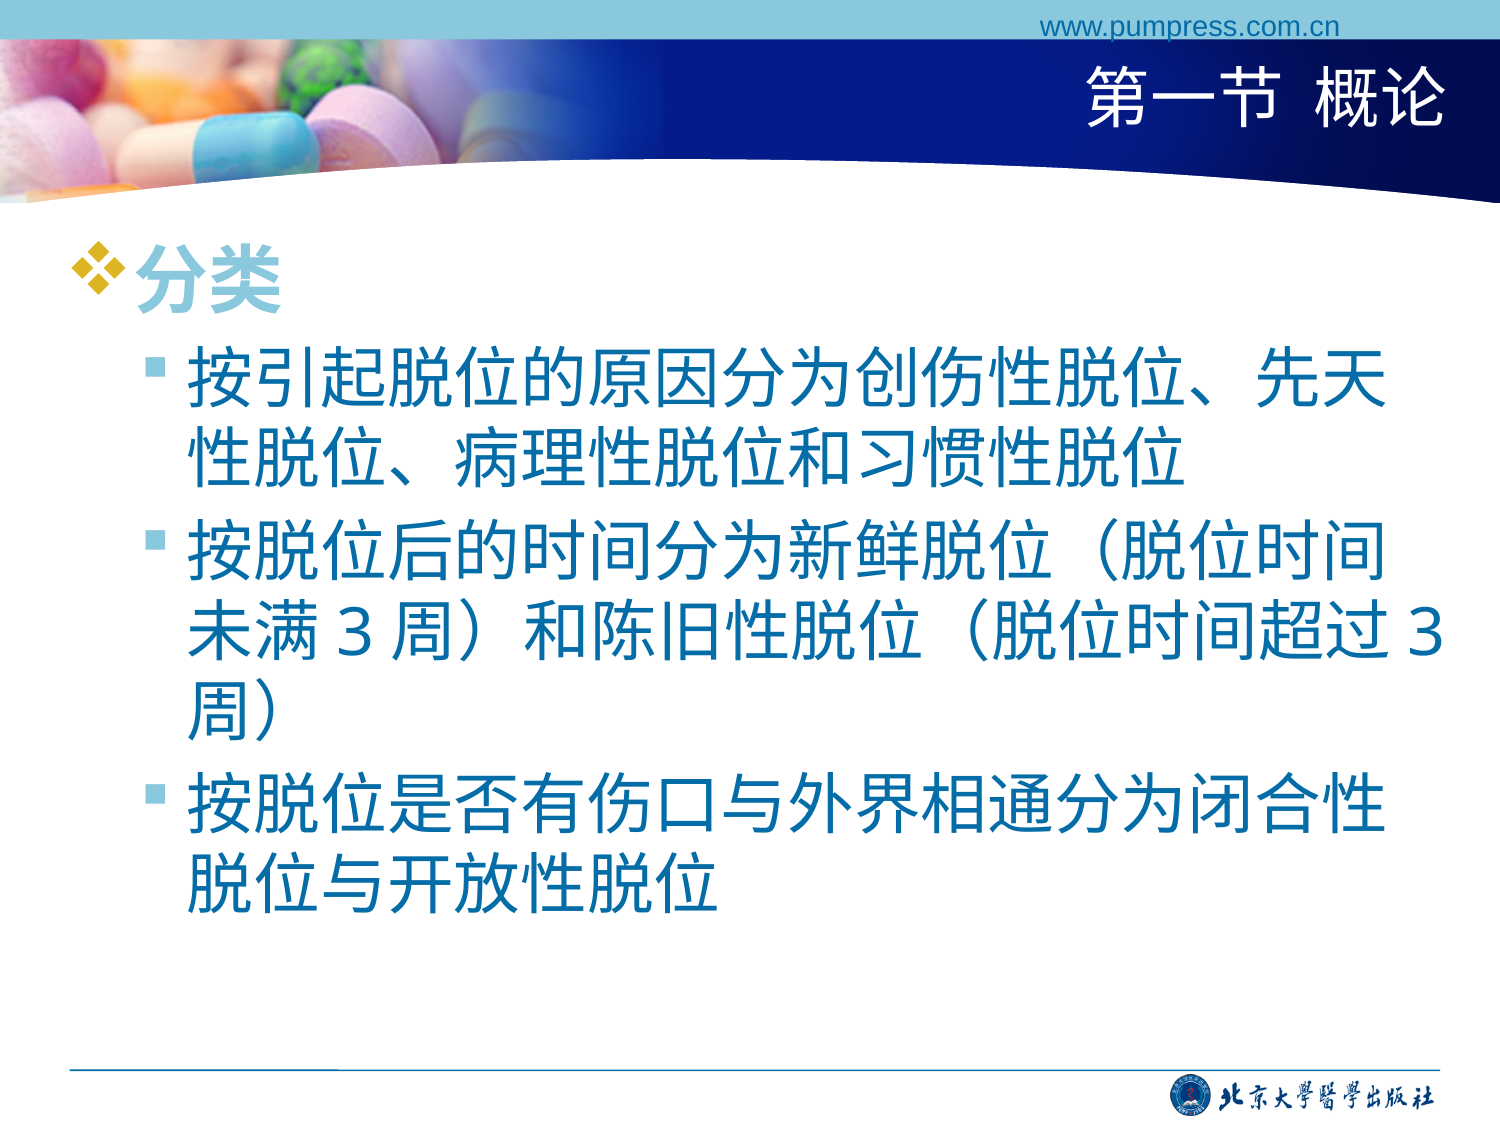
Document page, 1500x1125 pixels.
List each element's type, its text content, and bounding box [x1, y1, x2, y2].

slide_number www.pumpress.com.cn [1025, 0, 1463, 38]
title 第一节 概论 [137, 49, 1463, 143]
picture [0, 40, 1500, 203]
picture [1170, 1074, 1436, 1118]
list 分类 按引起脱位的原因分为创伤性脱位、先天性脱位、病理性脱位和习惯性脱位 按脱位后的时间分为新鲜脱位（脱位时间未满3周）和陈旧性脱位（脱位时间超过3周） 按脱位是否有伤口与外界相通分为闭合性脱位与开放性脱位 [49, 224, 1463, 1026]
